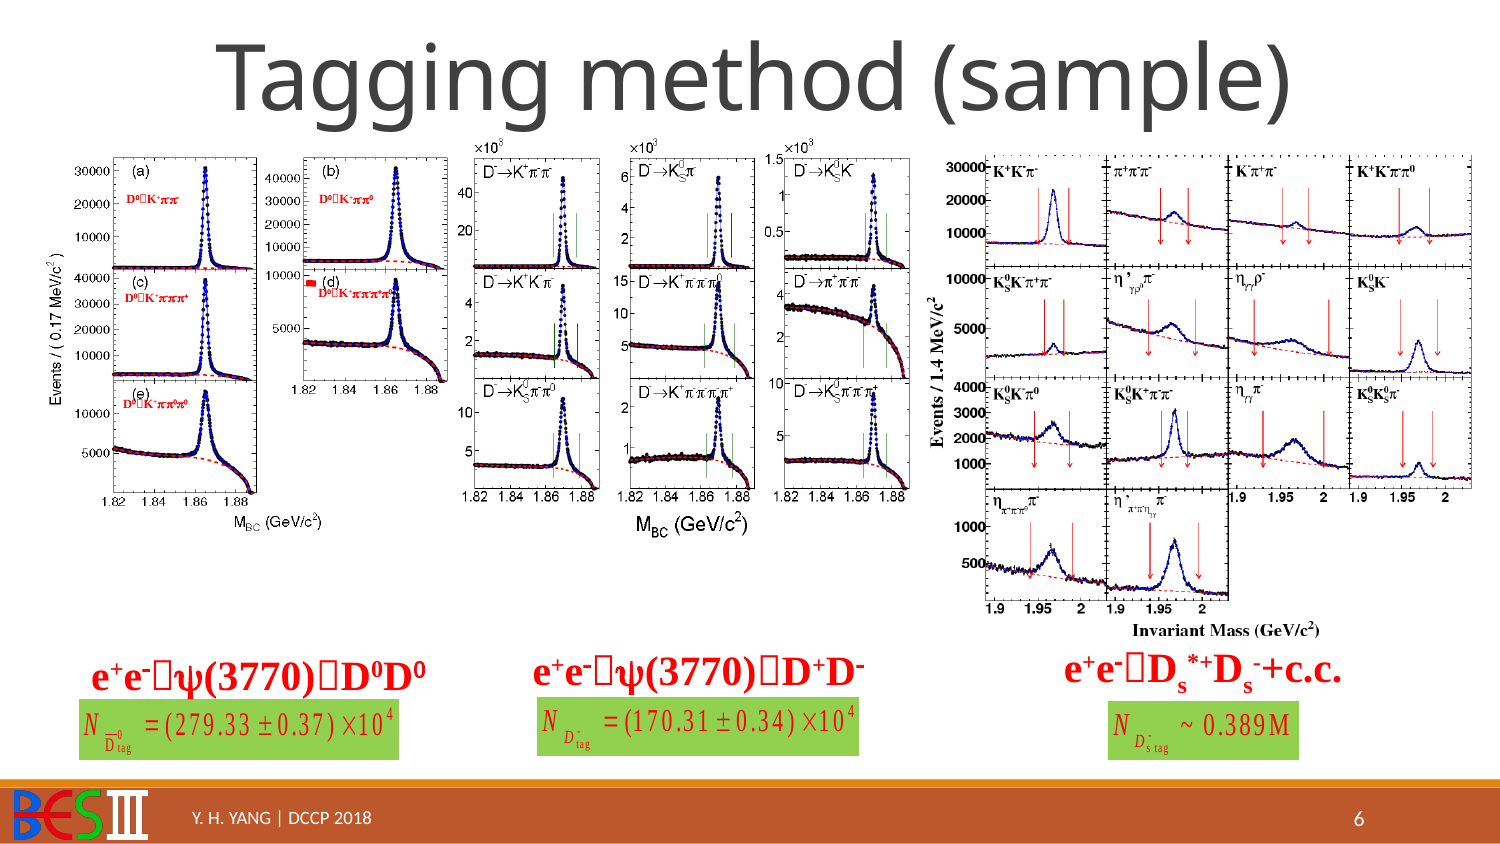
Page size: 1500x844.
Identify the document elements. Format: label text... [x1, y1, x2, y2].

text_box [536, 696, 860, 757]
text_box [1107, 700, 1300, 761]
text_box e+e-y(3770)D0D0 [8, 641, 509, 706]
title Tagging method (sample) [135, 35, 1373, 130]
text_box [78, 698, 400, 761]
picture [14, 790, 148, 840]
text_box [45, 156, 452, 531]
footer Y. H. Yang | DCCP 2018 [176, 794, 1192, 840]
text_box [414, 136, 1473, 638]
text_box e+e-y(3770)D+D- [448, 647, 949, 702]
slide_number 5 [1218, 794, 1380, 840]
text_box e+e-Ds*+Ds-+c.c. [1016, 647, 1390, 706]
